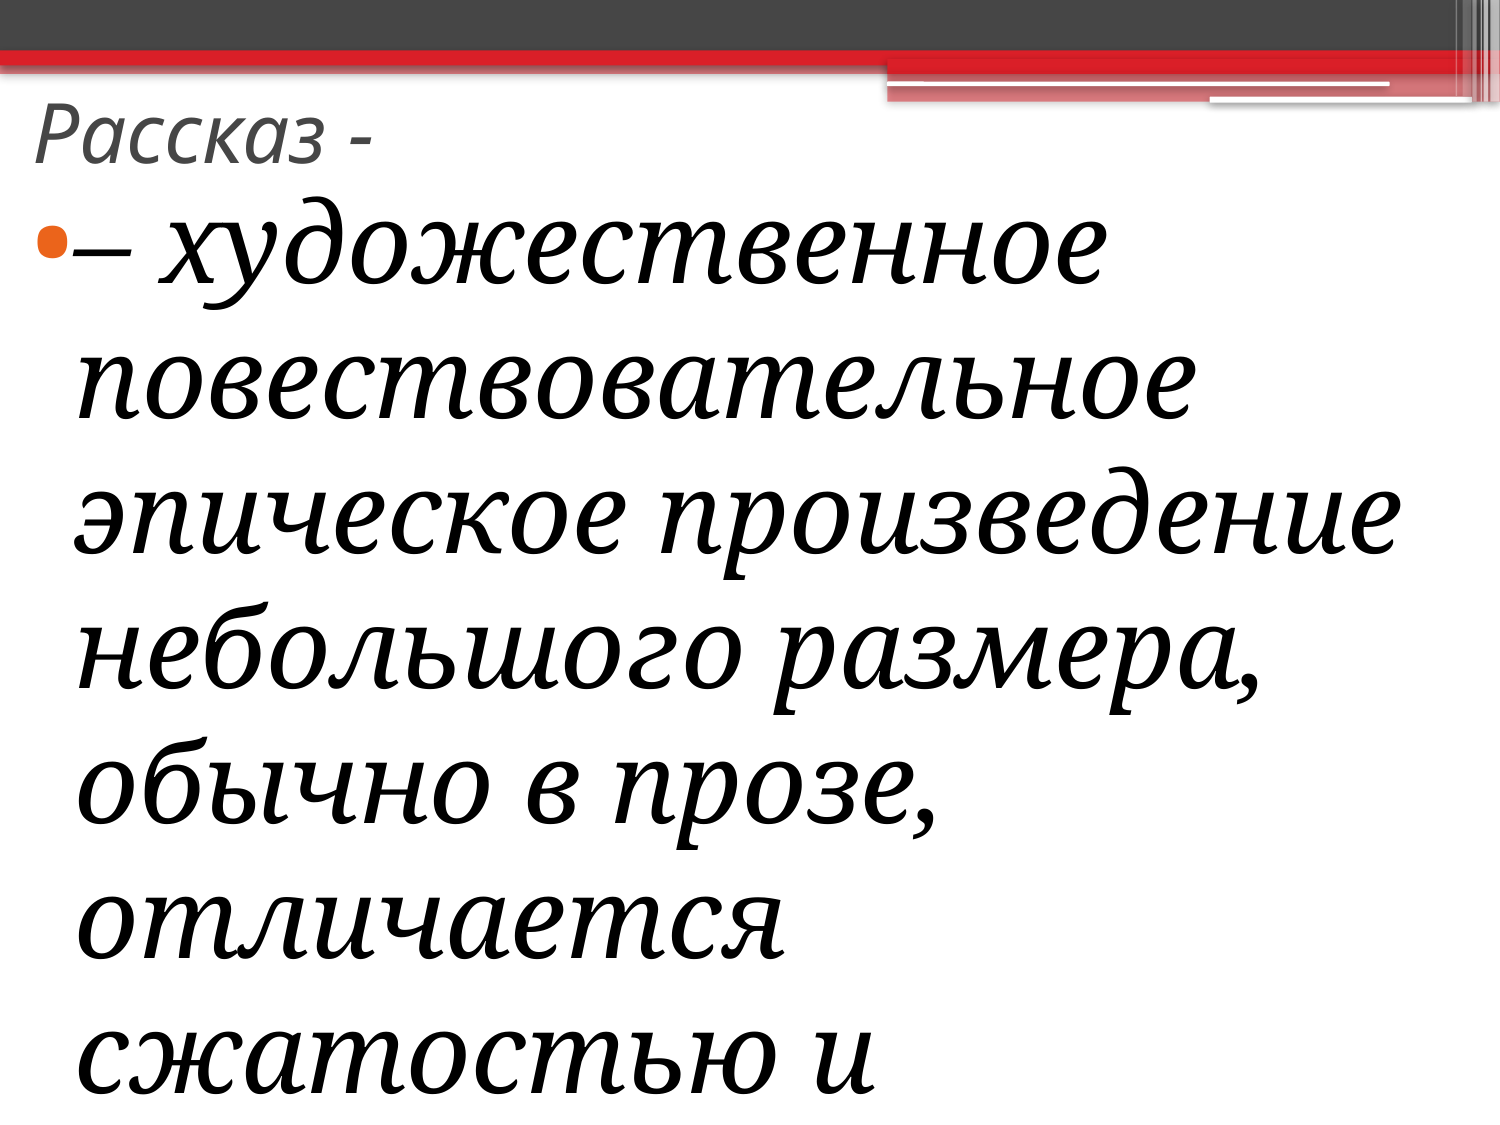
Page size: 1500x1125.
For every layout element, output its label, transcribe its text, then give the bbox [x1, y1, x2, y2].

list – художественное повествовательное эпическое произведение небольшого размера, обычно в прозе, отличается сжатостью и простотой. повествования. [0, 164, 1496, 928]
title Рассказ - [17, 42, 1368, 164]
